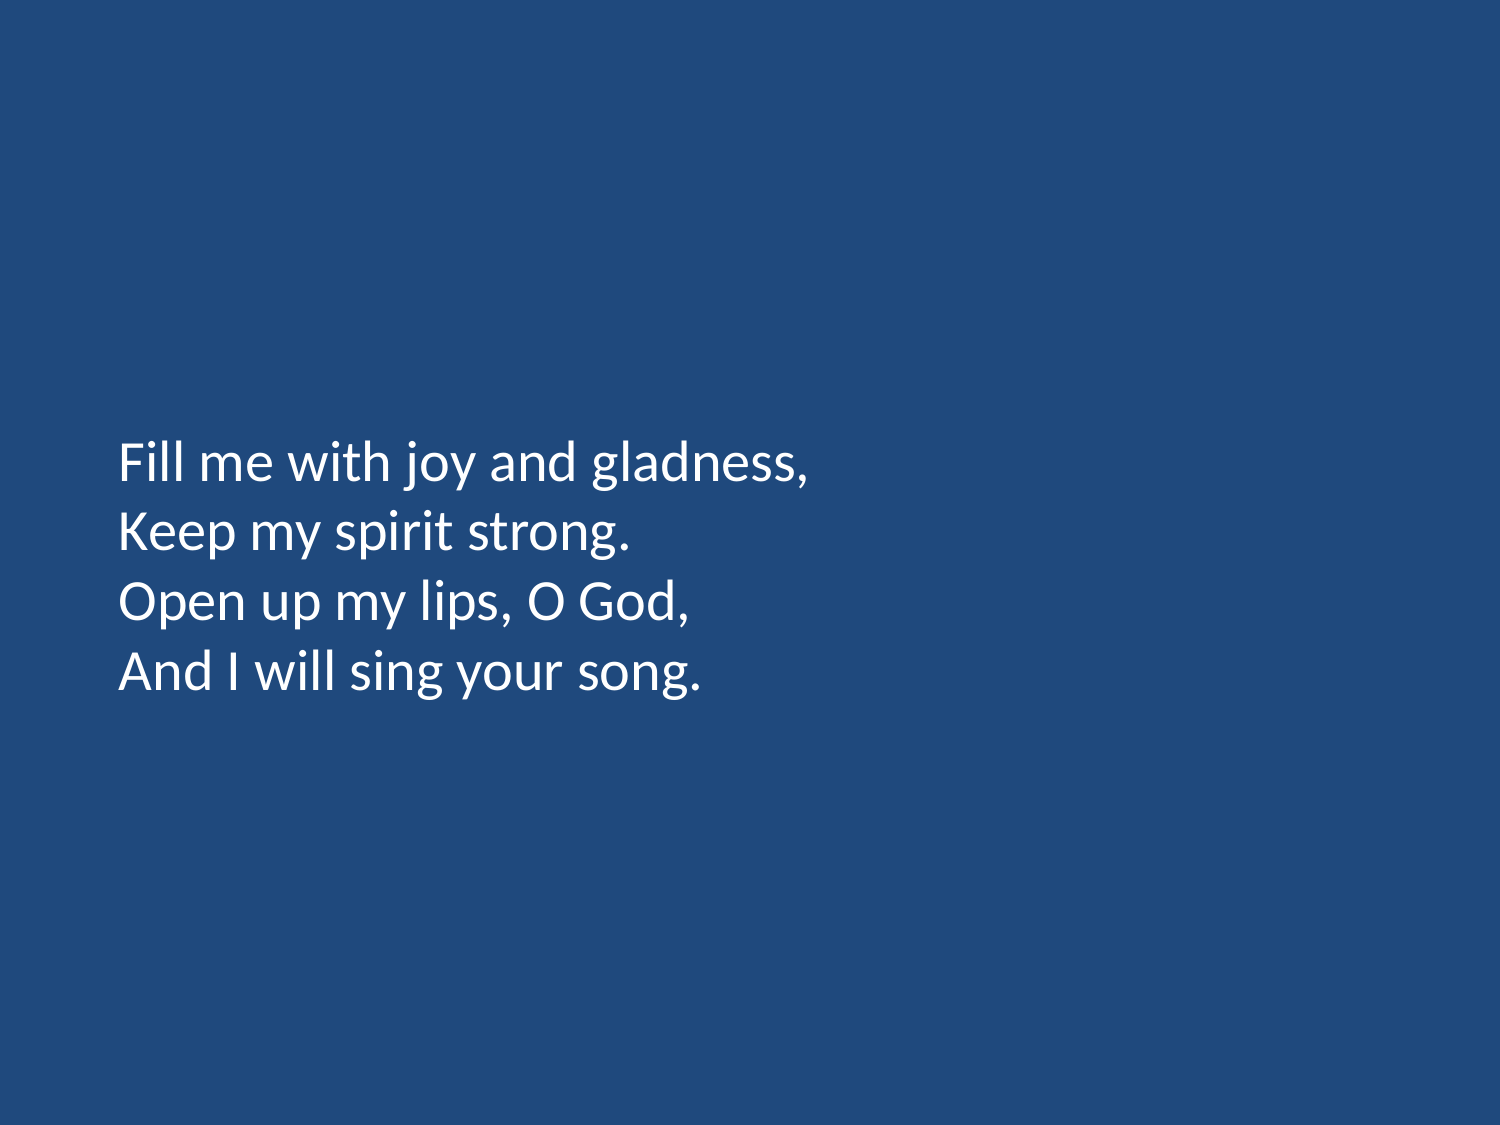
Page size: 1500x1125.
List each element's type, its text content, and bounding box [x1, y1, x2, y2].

title Fill me with joy and gladness, Keep my spirit strong. Open up my lips, O God, And I will sing your song. [103, 368, 1500, 756]
